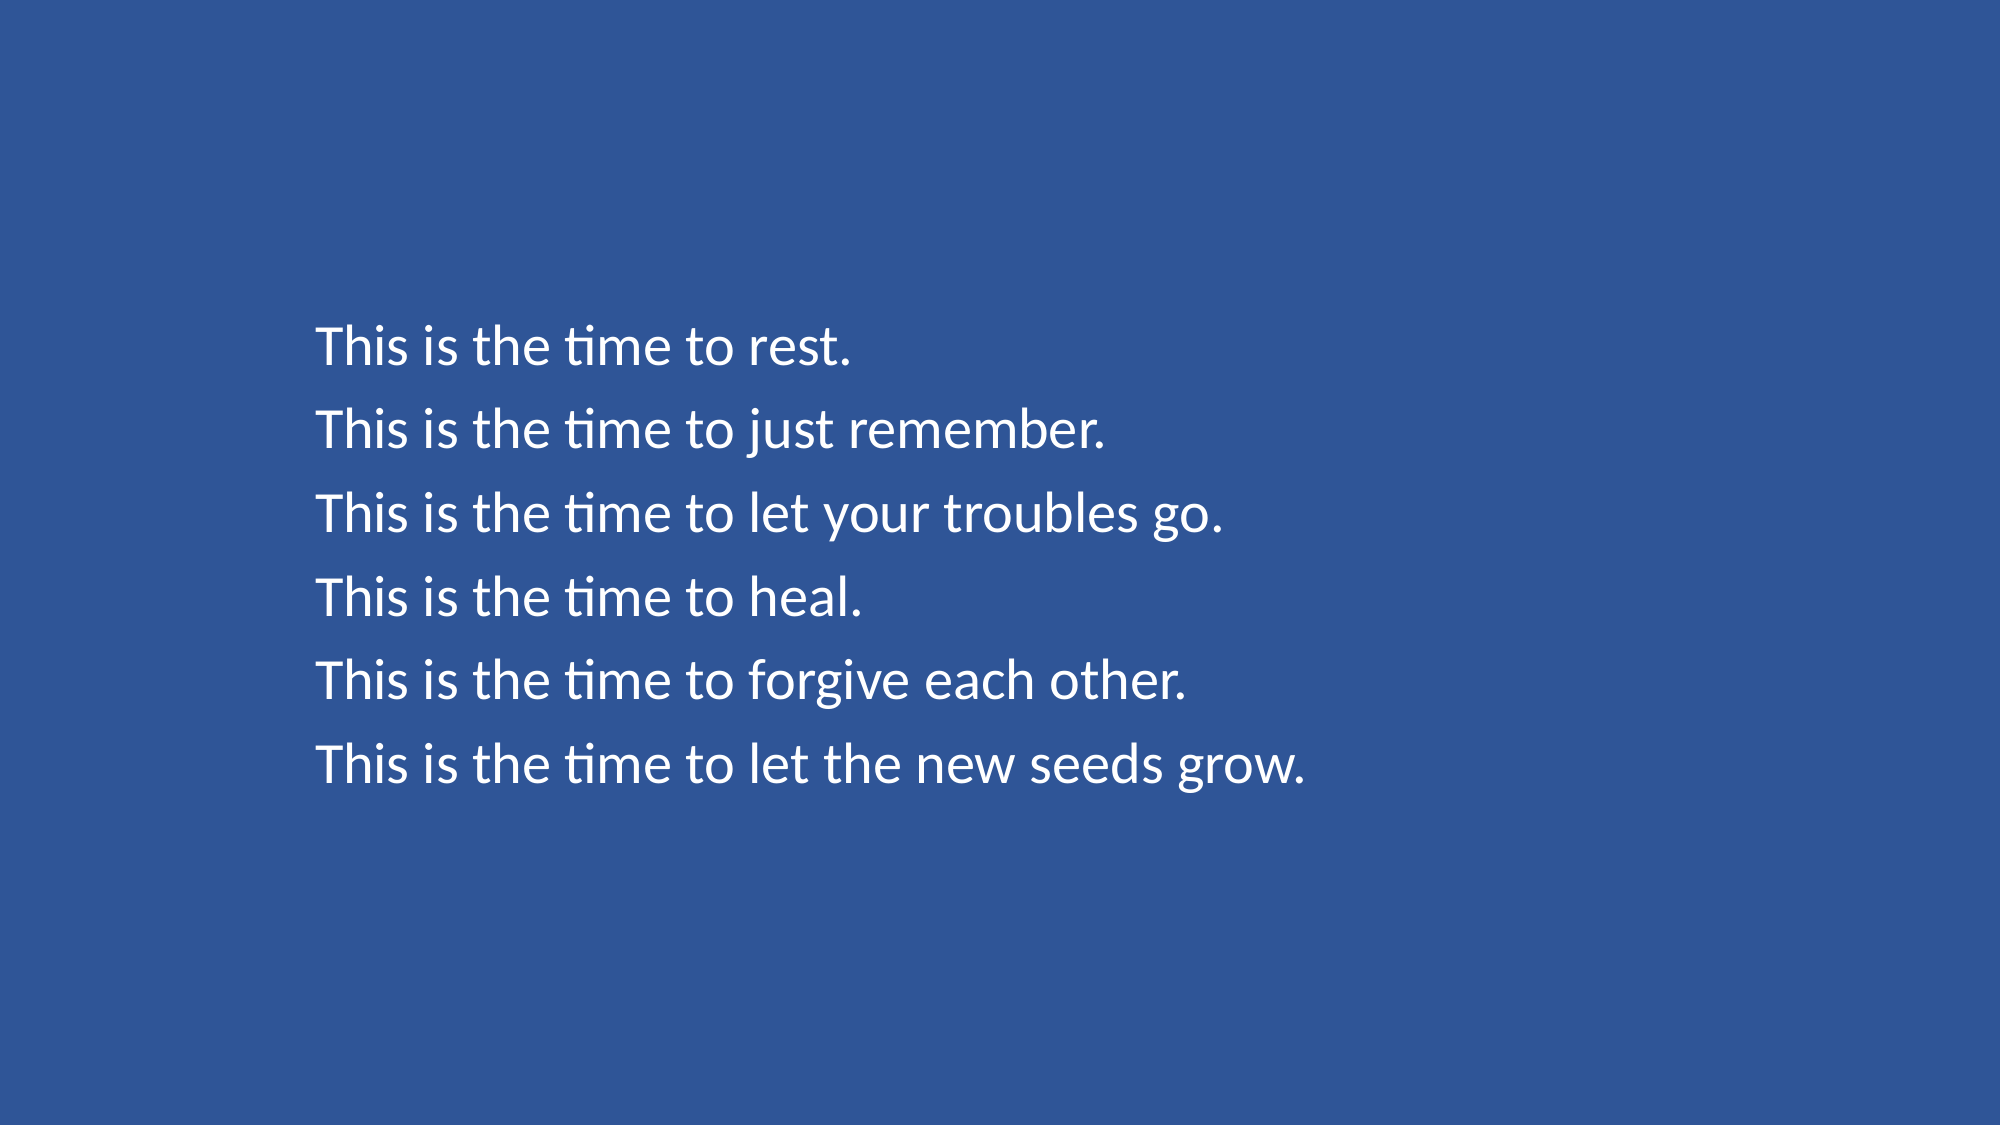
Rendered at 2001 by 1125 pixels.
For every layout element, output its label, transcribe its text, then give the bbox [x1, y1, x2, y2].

list This is the time to rest. This is the time to just remember. This is the time to let your troubles go. This is the time to heal. This is the time to forgive each other. This is the time to let the new seeds grow. [300, 307, 1700, 818]
